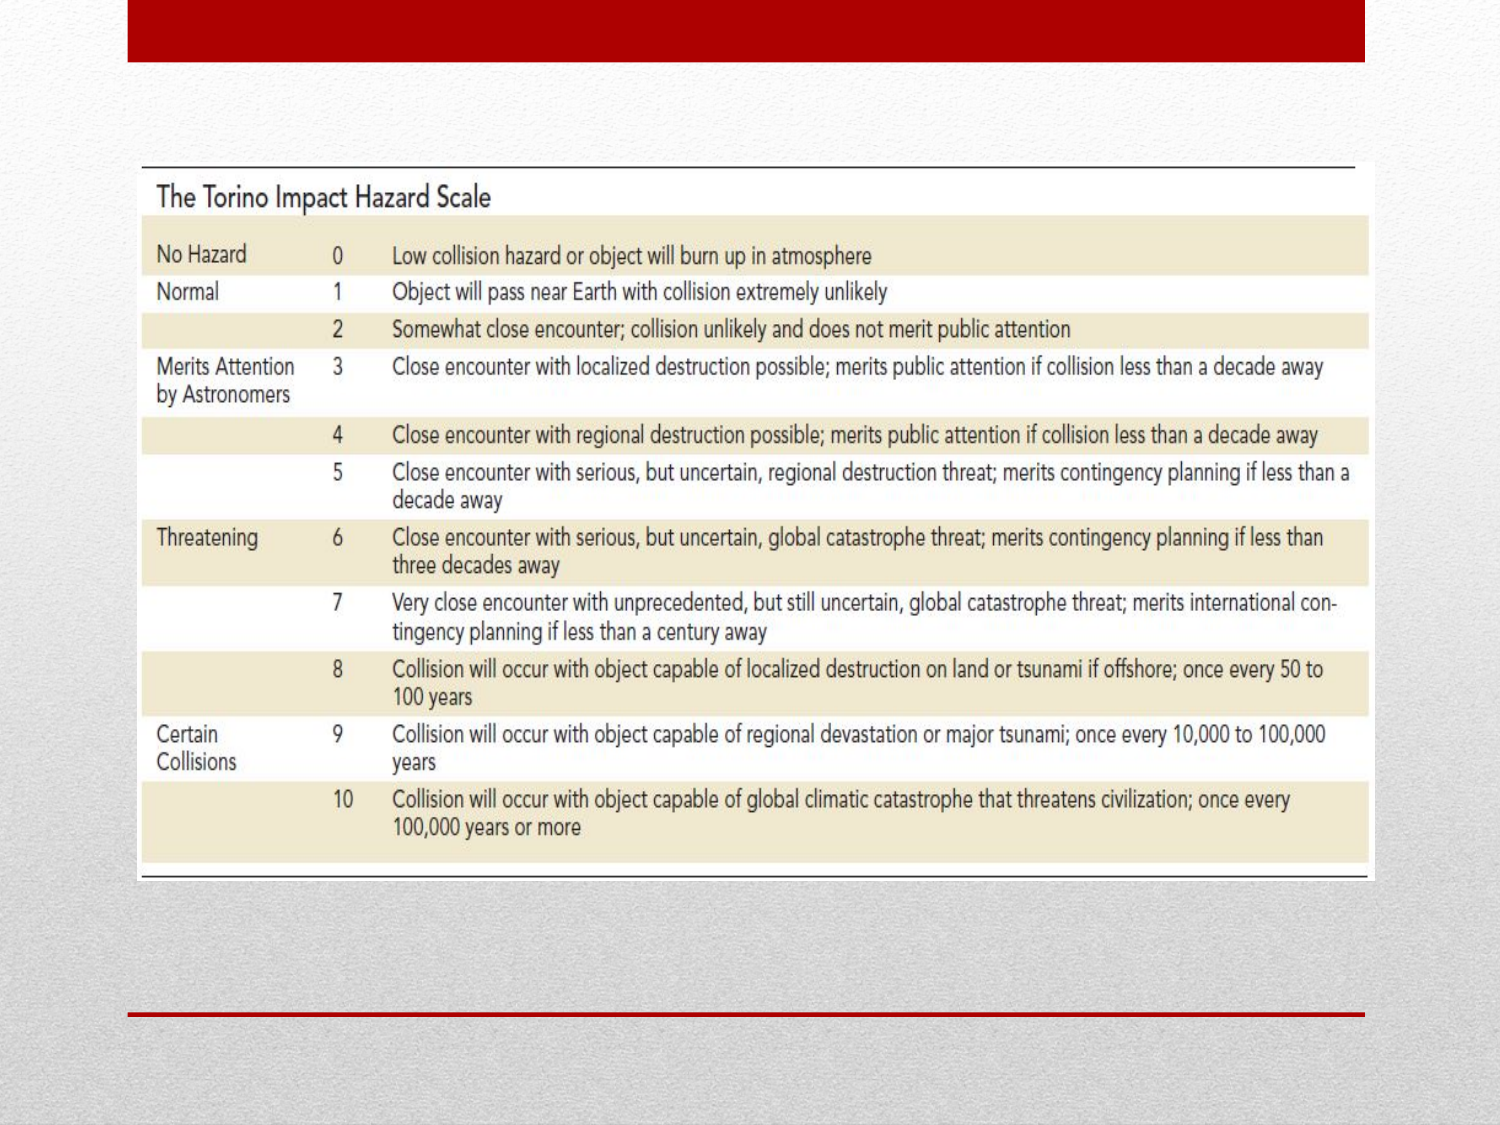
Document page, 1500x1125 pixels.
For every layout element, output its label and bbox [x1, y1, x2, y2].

picture [136, 161, 1376, 881]
